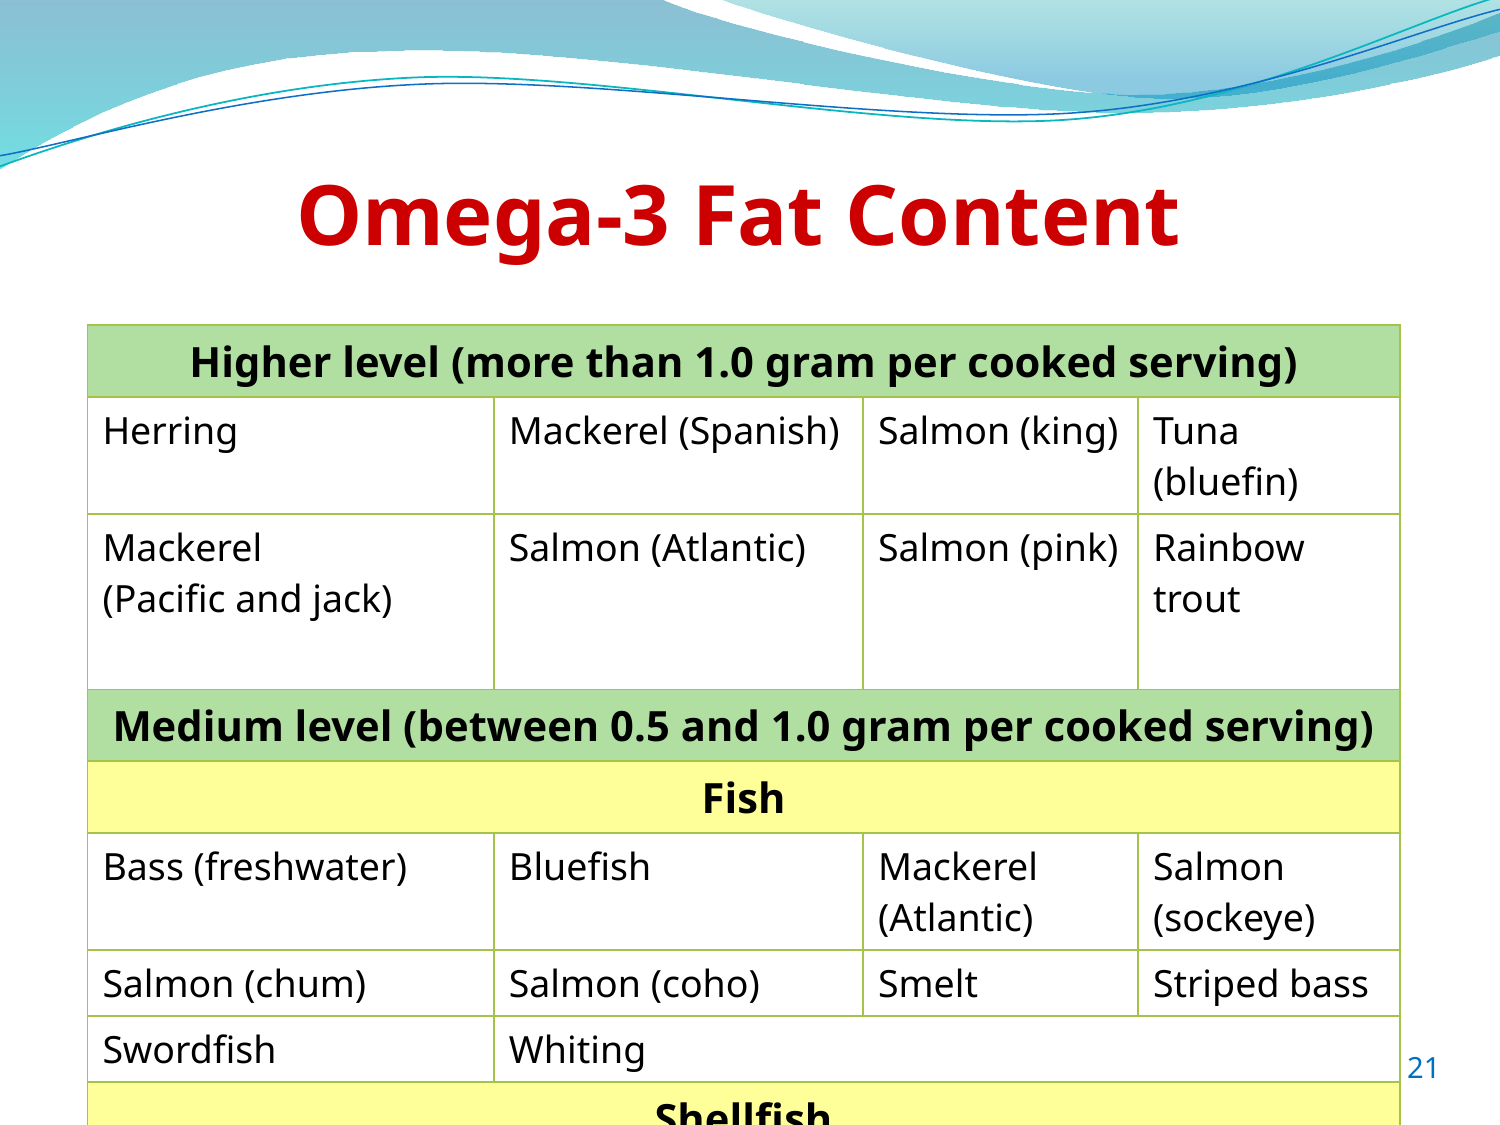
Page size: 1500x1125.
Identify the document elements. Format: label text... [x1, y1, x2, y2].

table_cell Striped bass [1139, 951, 1399, 1015]
table_cell Shellfish [88, 1083, 1349, 1125]
table_cell Fish [88, 762, 1399, 832]
table_cell Tuna (bluefin) [1139, 398, 1399, 513]
table_cell Mackerel (Atlantic) [864, 834, 1137, 949]
table_header Higher level (more than 1.0 gram per cooked serving) [88, 326, 1399, 396]
table_cell Salmon (Atlantic) [495, 515, 862, 689]
table_cell Bass (freshwater) [88, 834, 493, 949]
table_cell Swordfish [88, 1017, 493, 1081]
table_cell Salmon (coho) [495, 951, 862, 1015]
table_cell Mackerel (Pacific and jack) [88, 515, 493, 689]
title Omega-3 Fat Content [0, 0, 1500, 263]
table_cell Medium level (between 0.5 and 1.0 gram per cooked serving) [88, 690, 1399, 760]
table_cell Salmon (sockeye) [1139, 834, 1399, 949]
table_cell Salmon (king) [864, 398, 1137, 513]
table_cell Salmon (pink) [864, 515, 1137, 689]
table_cell Bluefish [495, 834, 862, 949]
text_box 21 [1349, 1012, 1498, 1125]
table_cell Mackerel (Spanish) [495, 398, 862, 513]
table_cell Whiting [495, 1017, 1349, 1081]
table_cell Herring [88, 398, 493, 513]
table_cell Rainbow trout [1139, 515, 1399, 689]
table_cell Smelt [864, 951, 1137, 1015]
table_cell Salmon (chum) [88, 951, 493, 1015]
